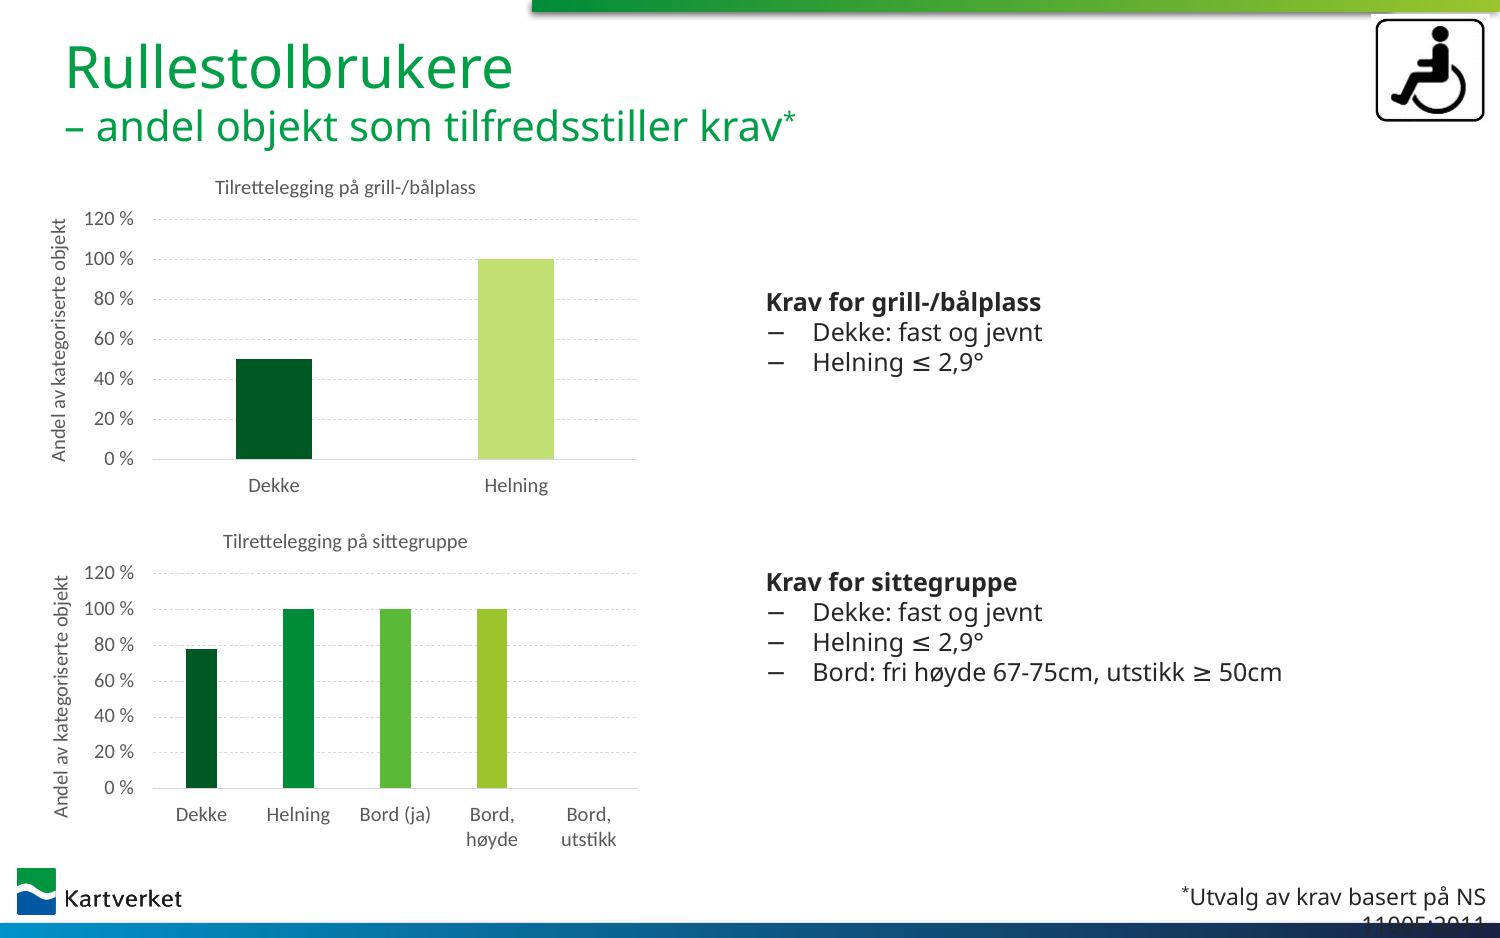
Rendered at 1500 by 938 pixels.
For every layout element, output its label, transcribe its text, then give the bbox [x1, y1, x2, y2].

picture [41, 520, 650, 859]
picture [1371, 13, 1491, 127]
text_box Krav for sittegruppe Dekke: fast og jevnt Helning ≤ 2,9° Bord: fri høyde 67-75cm, utstikk ≥ 50cm [750, 559, 1500, 694]
text_box Krav for grill-/bålplass Dekke: fast og jevnt Helning ≤ 2,9° [750, 279, 1452, 384]
text_box Rullestolbrukere – andel objekt som tilfredsstiller krav* [49, 14, 1431, 158]
text_box *Utvalg av krav basert på NS 11005:2011 [1068, 873, 1500, 938]
picture [41, 166, 650, 505]
